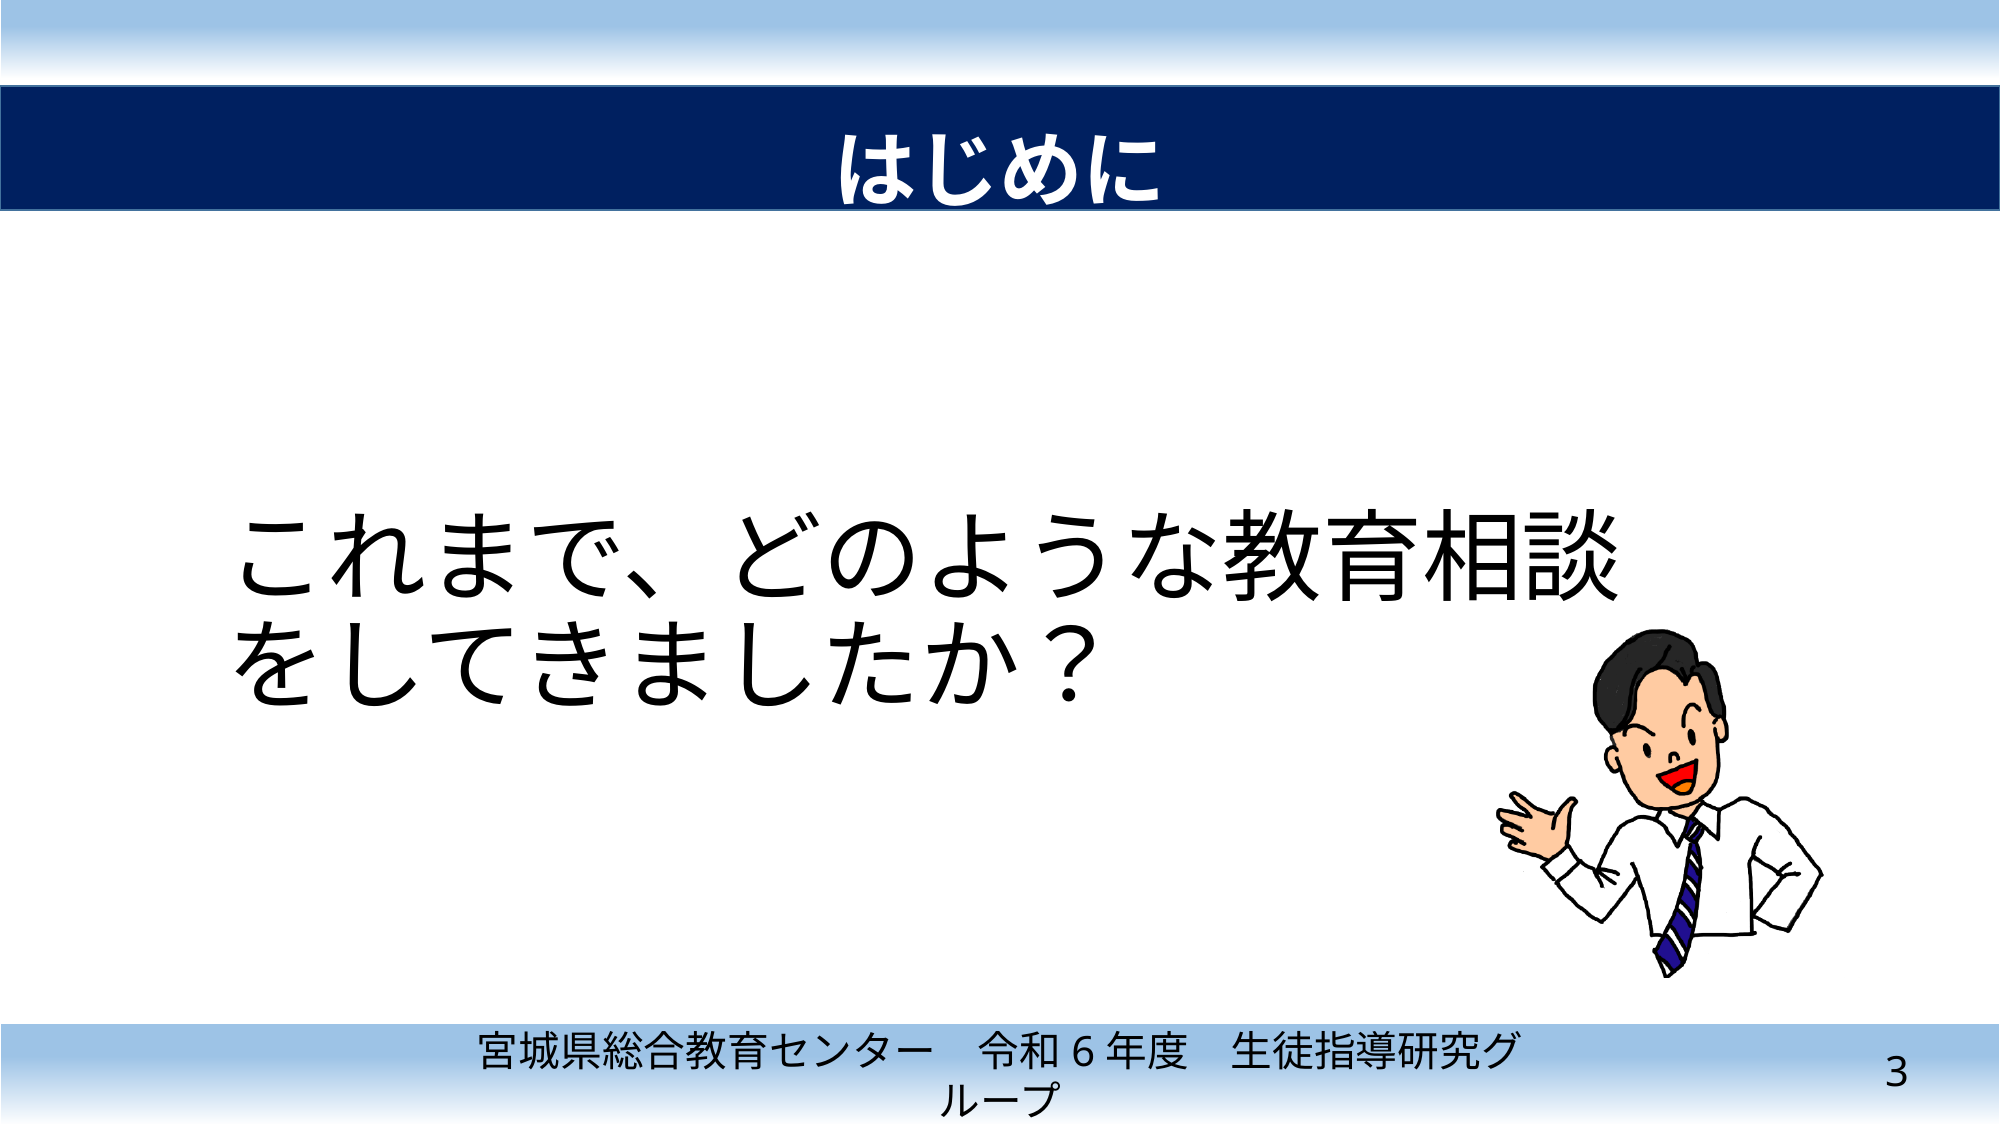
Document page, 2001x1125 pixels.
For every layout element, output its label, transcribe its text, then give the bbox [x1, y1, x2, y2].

text_box はじめに [220, 59, 1780, 224]
picture [1468, 607, 1868, 978]
slide_number 2 [1811, 1043, 1925, 1104]
text_box [1780, 85, 2000, 211]
text_box 宮城県総合教育センター 令和6年度 生徒指導研究グループ [428, 1045, 1572, 1105]
text_box これまで、どのような教育相談 をしてきましたか？ [211, 459, 1805, 770]
text_box [0, 85, 220, 211]
